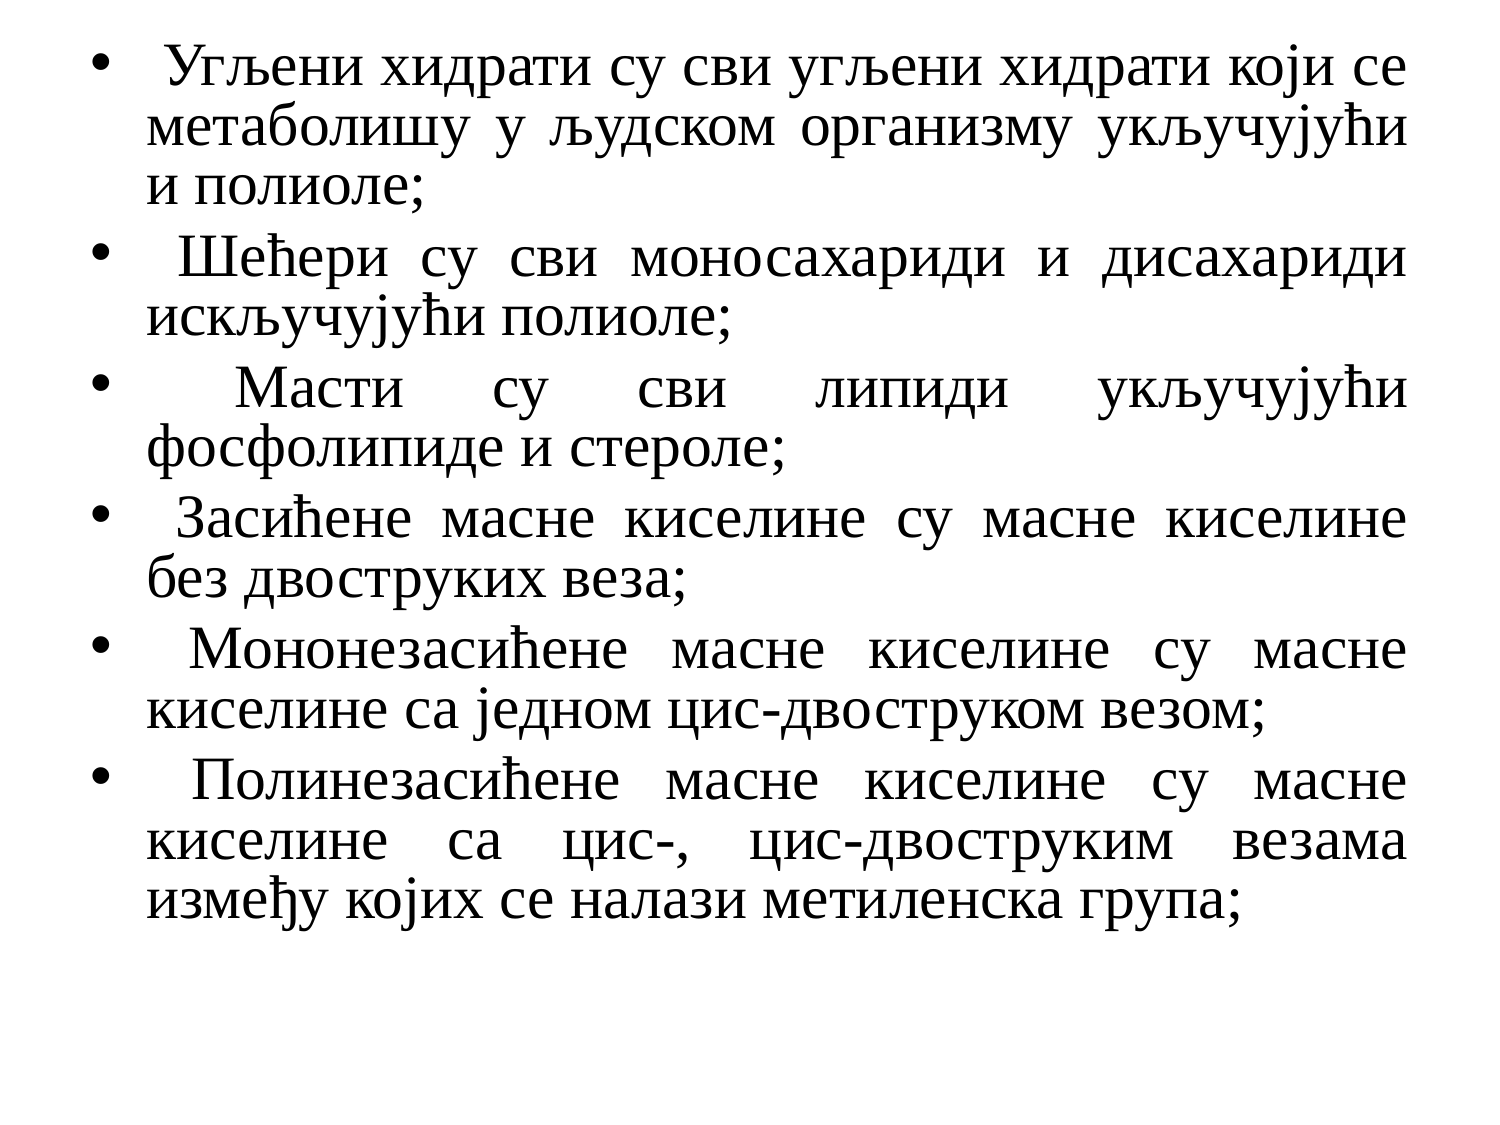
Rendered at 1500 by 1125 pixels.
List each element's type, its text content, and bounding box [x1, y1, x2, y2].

list Угљени хидрати су сви угљени хидрати који се метаболишу у људском организму укључујући и полиоле; Шећери су сви моносахариди и дисахариди искључујући полиоле; Масти су сви липиди укључујући фосфолипиде и стероле; Засићене масне киселине су масне киселине без двоструких веза; Мононезасићене масне киселине су масне киселине са једном цис-двоструком везом; Полинезасићене масне киселине су масне киселине са цис-, цис-двоструким везама између којих се налази метиленска група; [75, 30, 1425, 1005]
